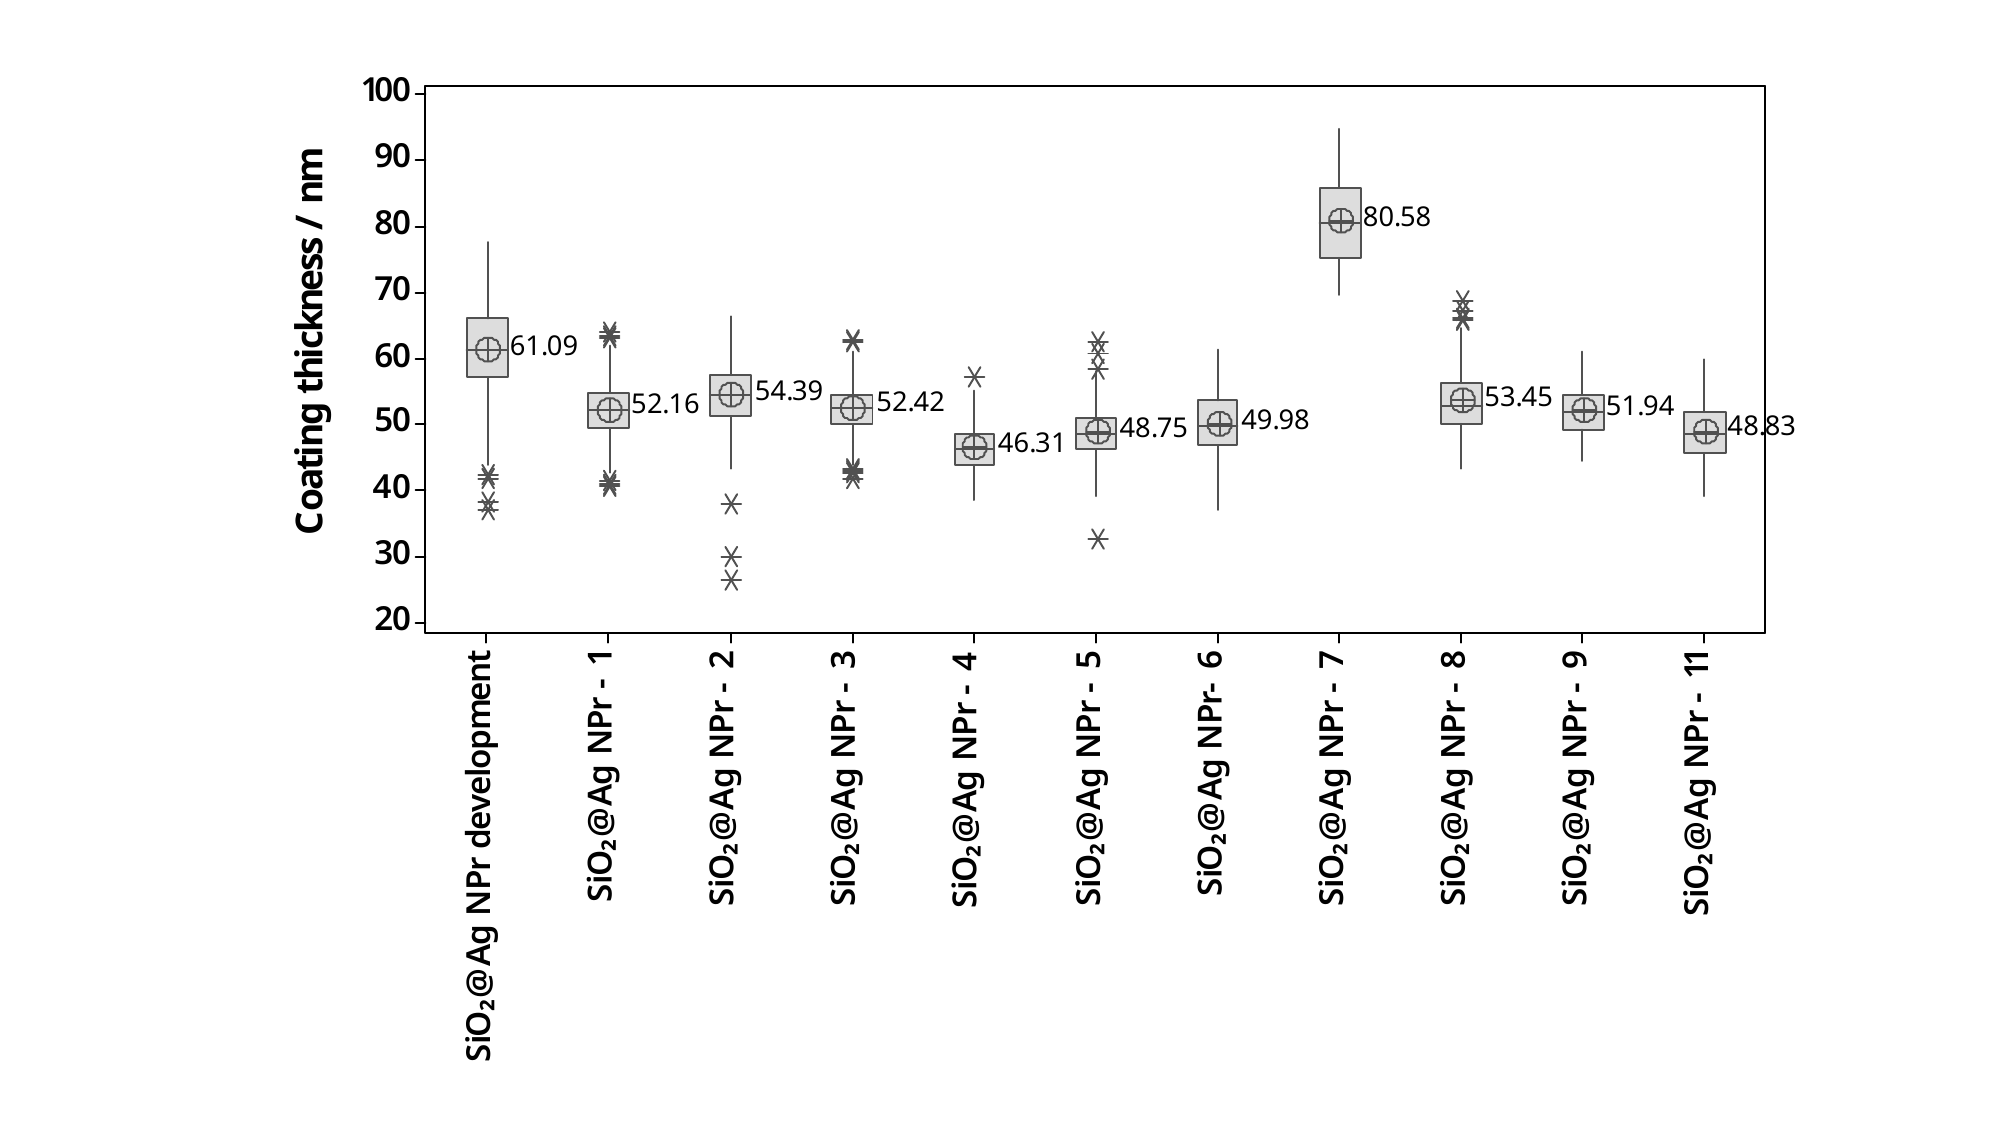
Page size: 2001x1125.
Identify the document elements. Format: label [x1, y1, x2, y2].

picture [152, 0, 1848, 1125]
